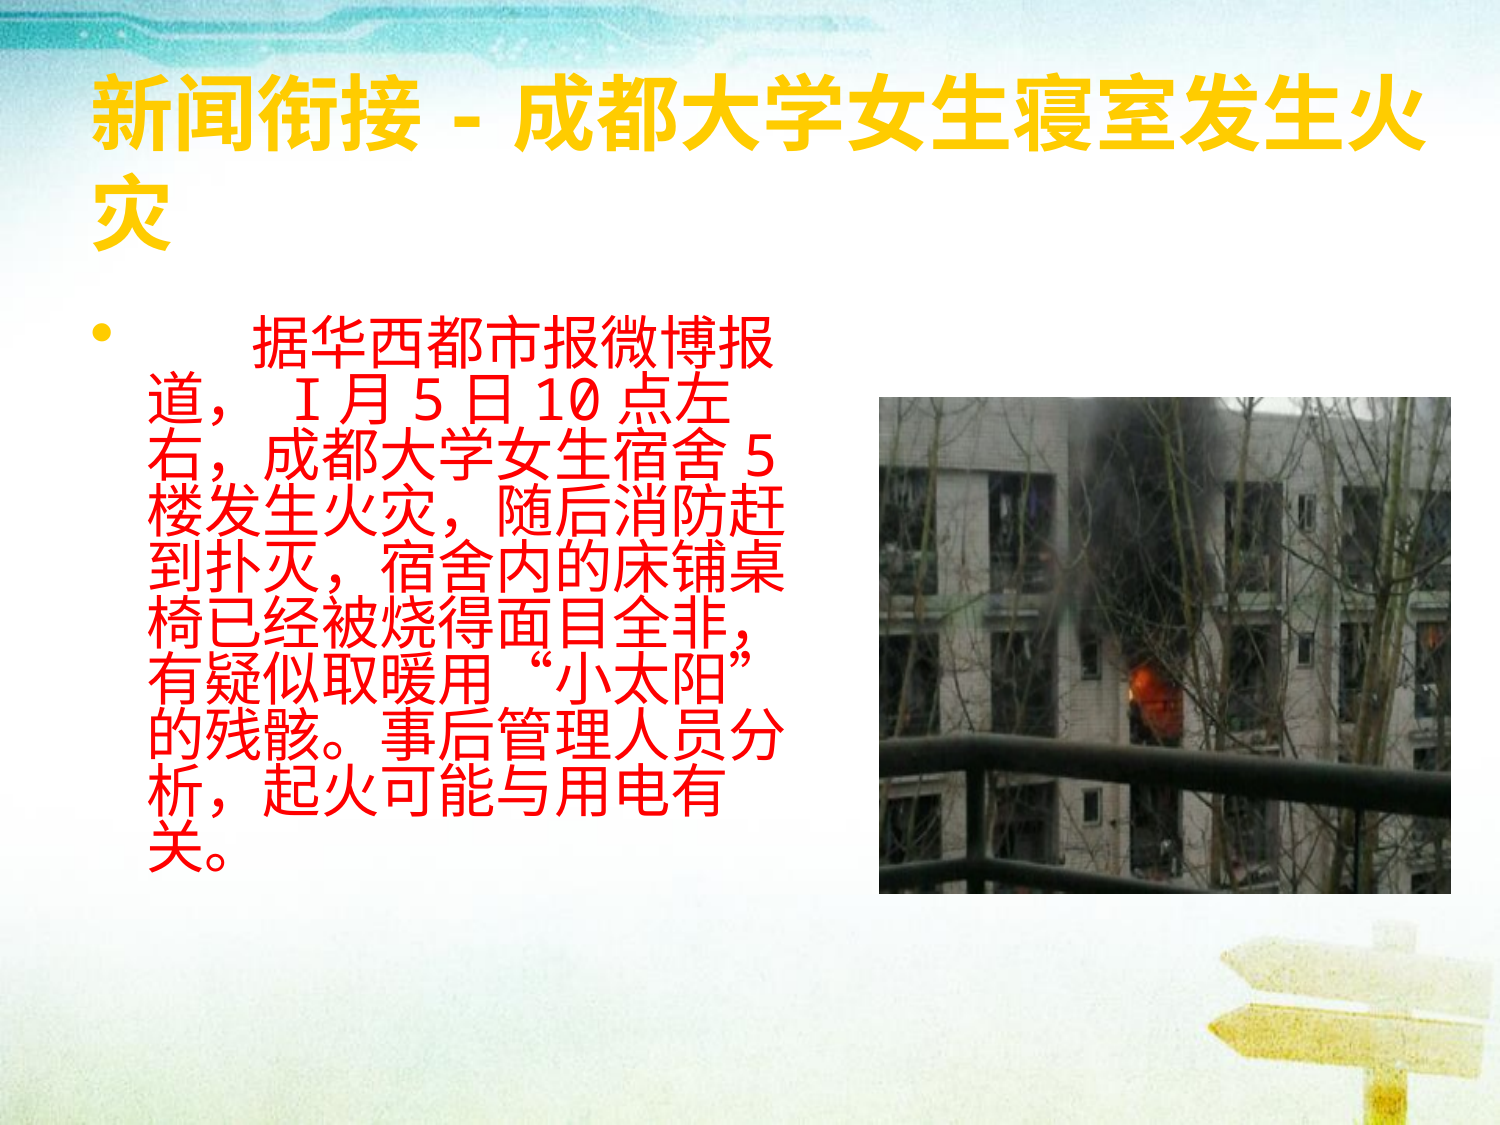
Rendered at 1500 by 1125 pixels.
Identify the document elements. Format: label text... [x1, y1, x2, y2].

title 新闻衔接-成都大学女生寝室发生火灾 [75, 47, 1500, 275]
picture [0, 0, 1500, 1125]
list 据华西都市报微博报道， I月5日10点左右，成都大学女生宿舍5楼发生火灾，随后消防赶到扑灭，宿舍内的床铺桌椅已经被烧得面目全非，有疑似取暖用“小太阳”的残骸。事后管理人员分析，起火可能与用电有关。 [75, 312, 845, 988]
